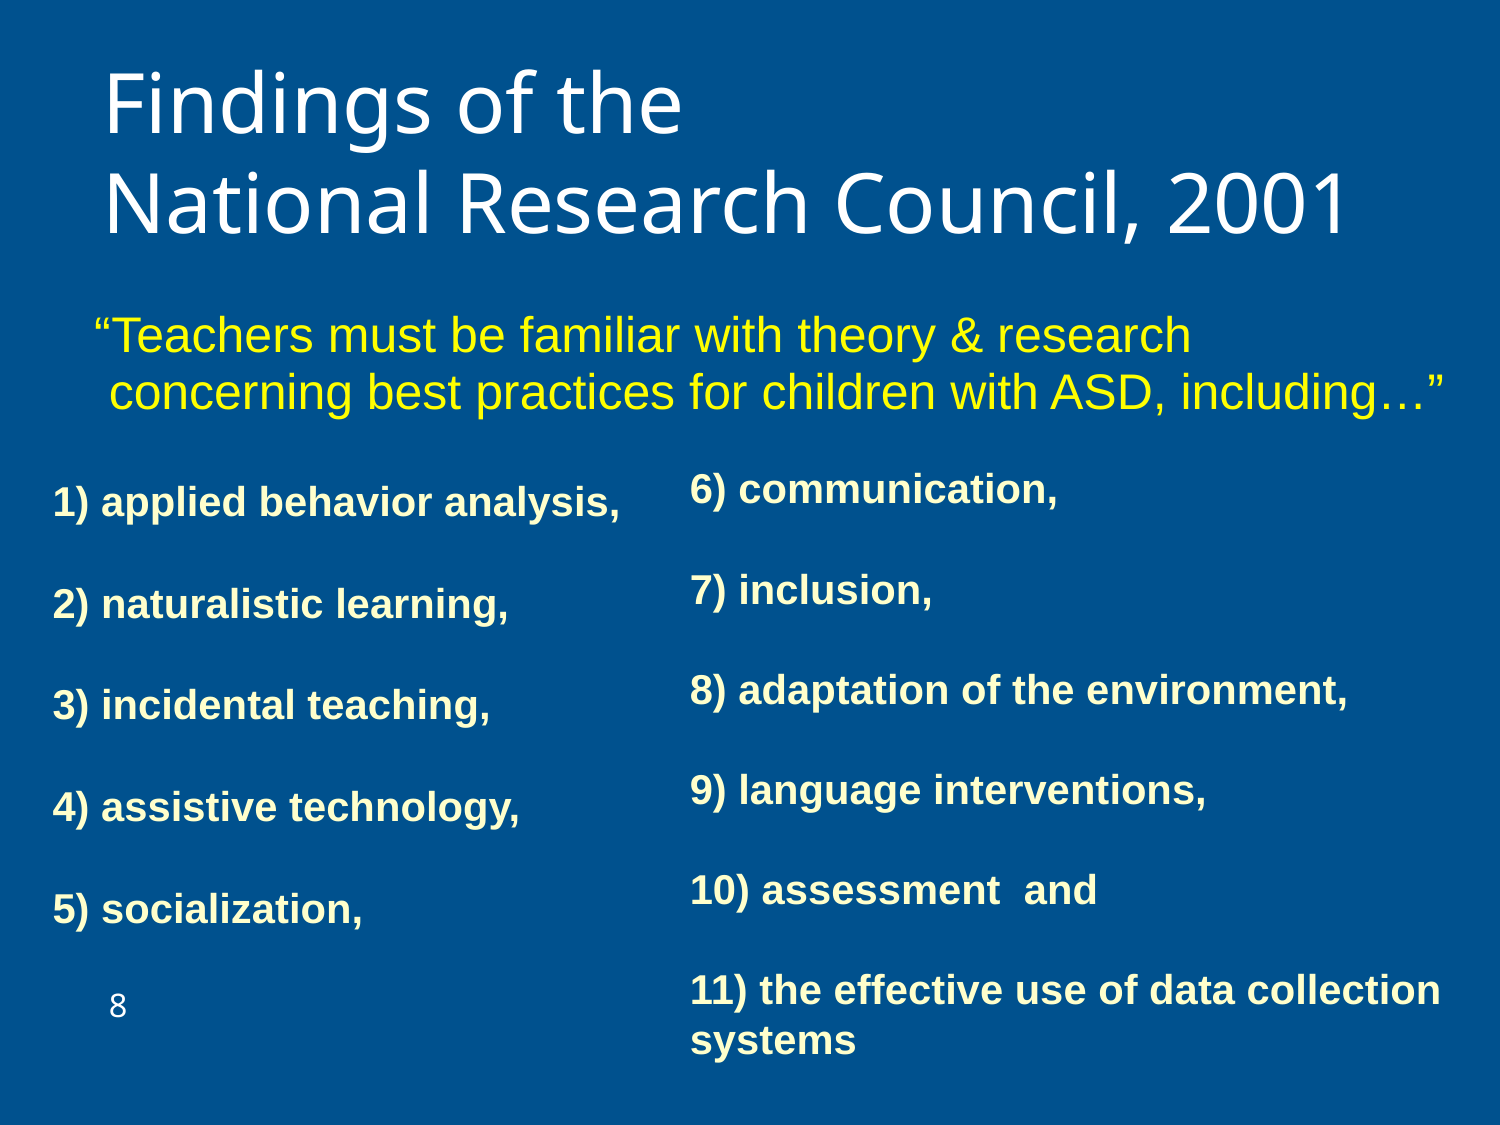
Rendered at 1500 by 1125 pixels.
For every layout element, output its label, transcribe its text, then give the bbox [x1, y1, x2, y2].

text_box [825, 412, 1325, 1063]
title Findings of the National Research Council, 2001 [87, 37, 1438, 263]
text_box 6) communication, 7) inclusion, 8) adaptation of the environment, 9) language interventions, 10) assessment and 11) the effective use of data collection systems [675, 474, 1300, 1100]
list “Teachers must be familiar with theory & research concerning best practices for children with ASD, including…” 1) applied behavior analysis, 2) naturalistic learning, 3) incidental teaching, 4) assistive technology, 5) socialization, [37, 275, 1463, 1125]
slide_number 8 [93, 976, 194, 1037]
